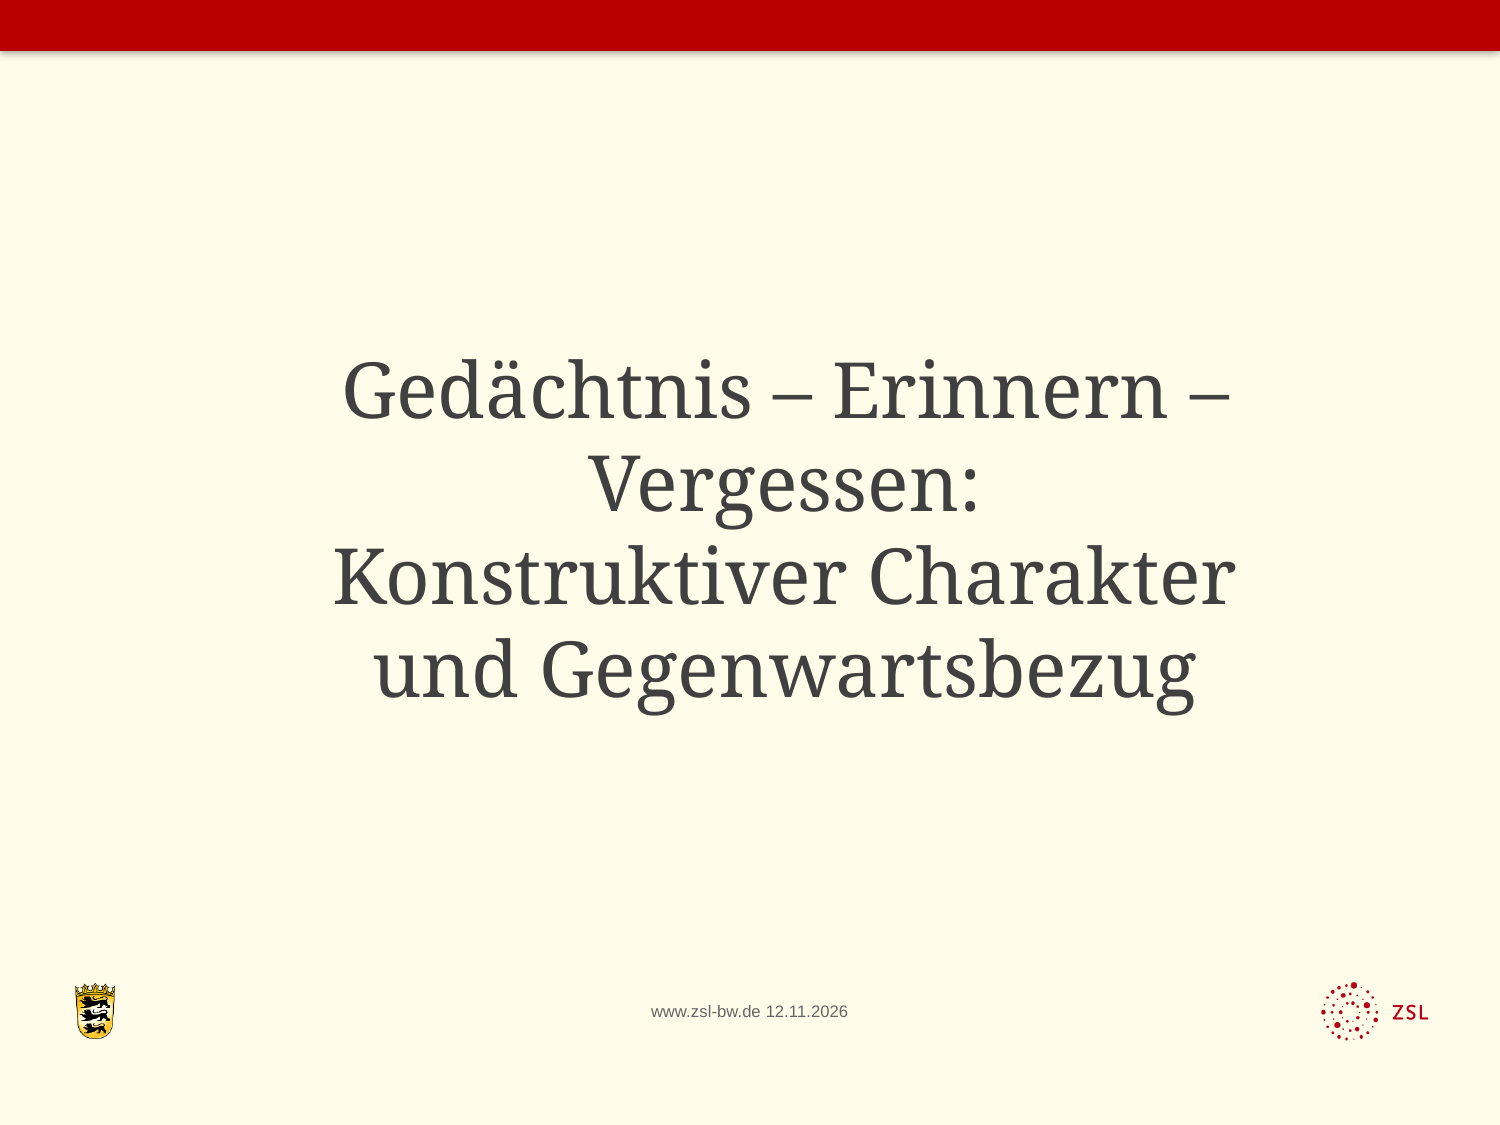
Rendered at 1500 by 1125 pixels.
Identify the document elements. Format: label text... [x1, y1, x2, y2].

title Gedächtnis – Erinnern – Vergessen: Konstruktiver Charakter und Gegenwartsbezug [312, 302, 1258, 752]
picture [73, 981, 117, 1041]
picture [1320, 981, 1429, 1041]
